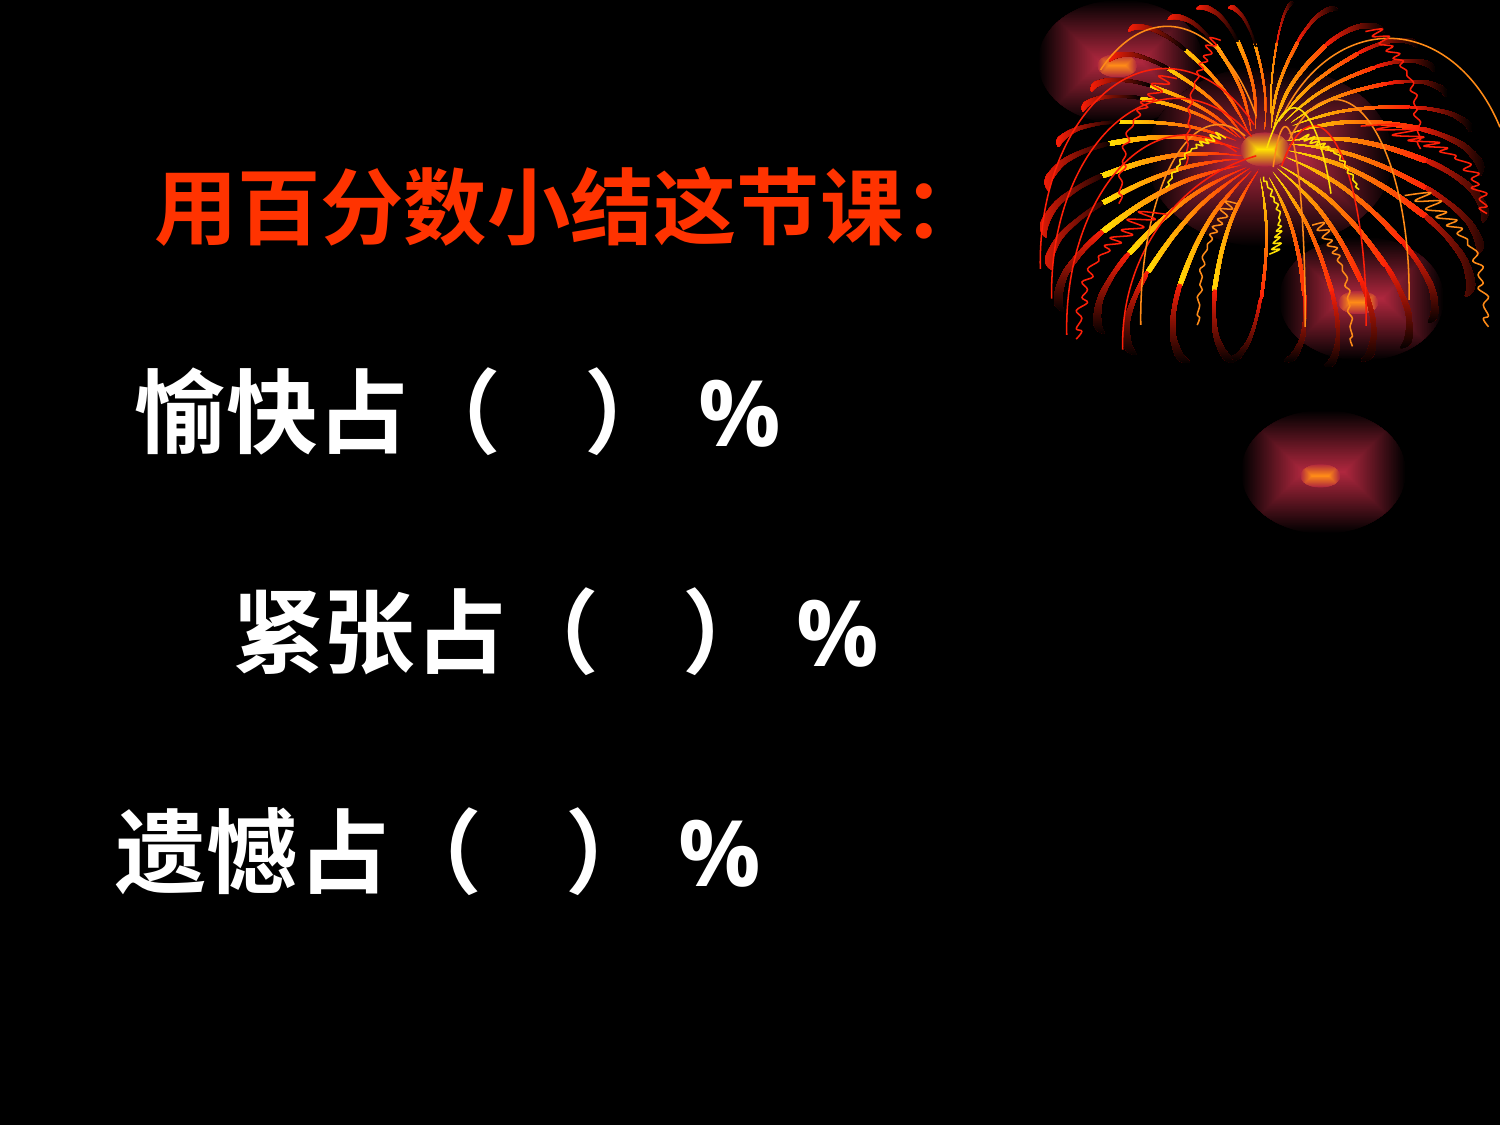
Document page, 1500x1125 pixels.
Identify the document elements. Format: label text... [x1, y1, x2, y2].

title 用百分数小结这节课： 愉快占（ ）% 紧张占（ ）% 遗憾占（ ）% [100, 196, 1459, 965]
